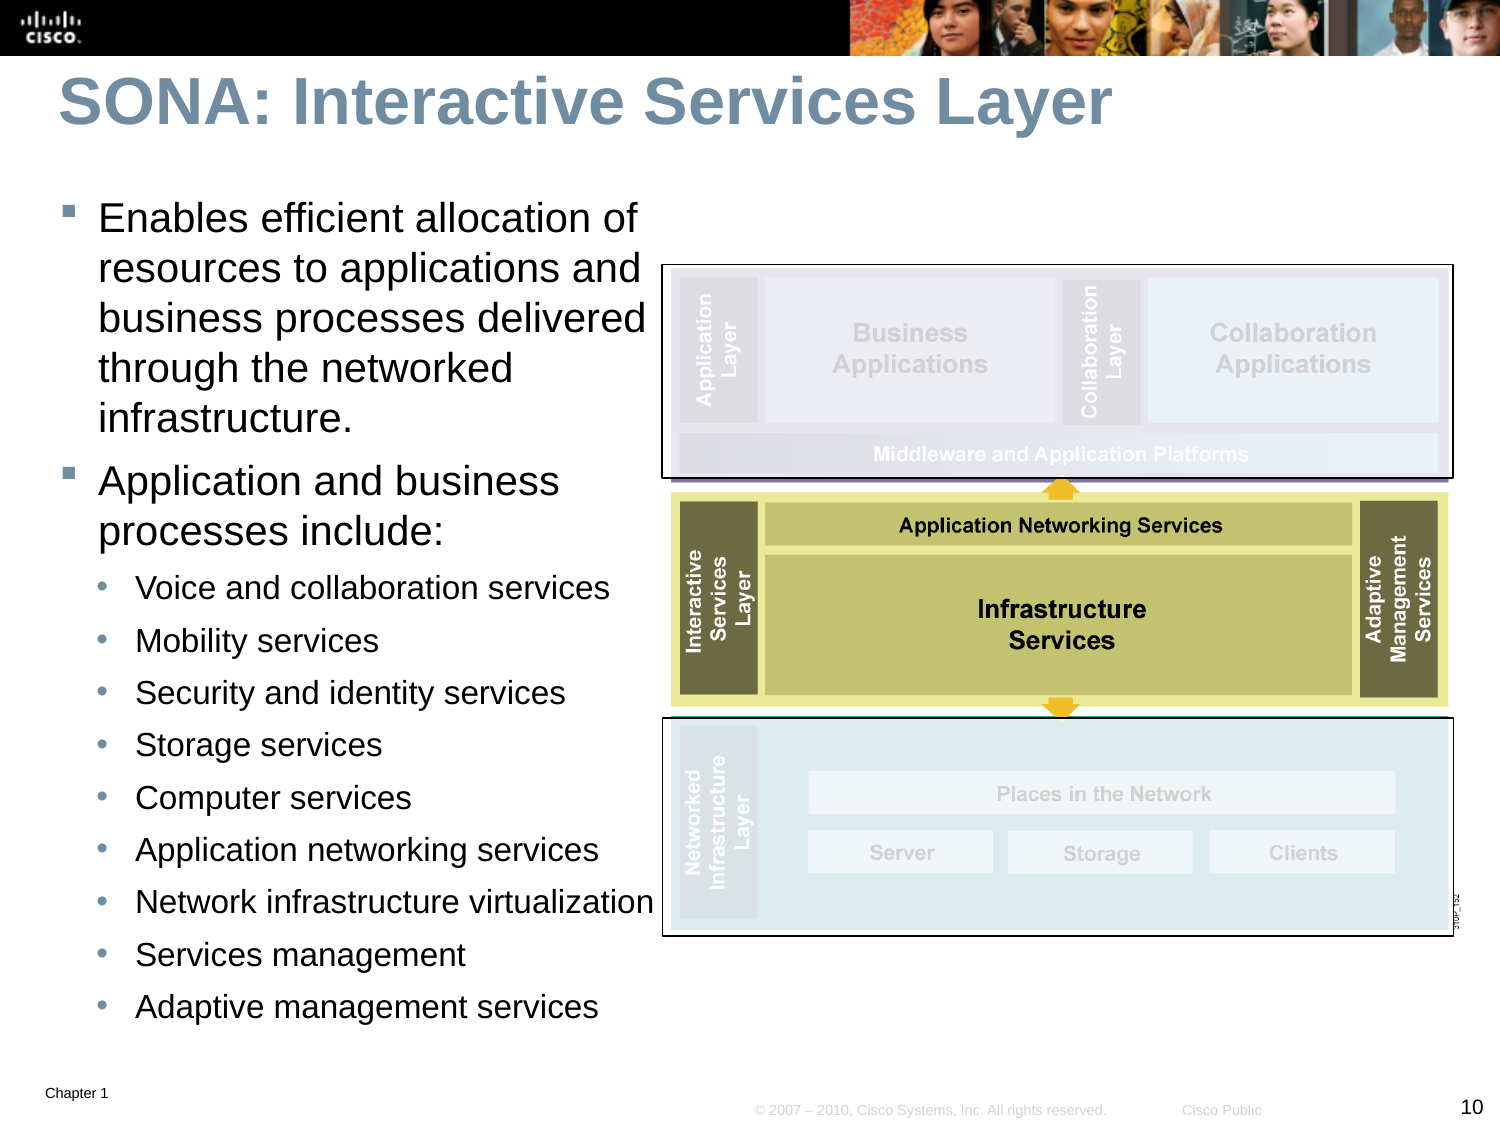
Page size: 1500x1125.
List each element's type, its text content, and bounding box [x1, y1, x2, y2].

text_box [661, 264, 1454, 479]
title SONA: Interactive Services Layer [44, 59, 1443, 182]
picture [670, 267, 1461, 931]
picture [0, 0, 1500, 56]
list Enables efficient allocation of resources to applications and business processes delivered through the networked infrastructure. Application and business processes include: Voice and collaboration services Mobility services Security and identity services Storage services Computer services Application networking services Network infrastructure virtualization Services management Adaptive management services [45, 183, 678, 1036]
text_box [662, 718, 670, 937]
